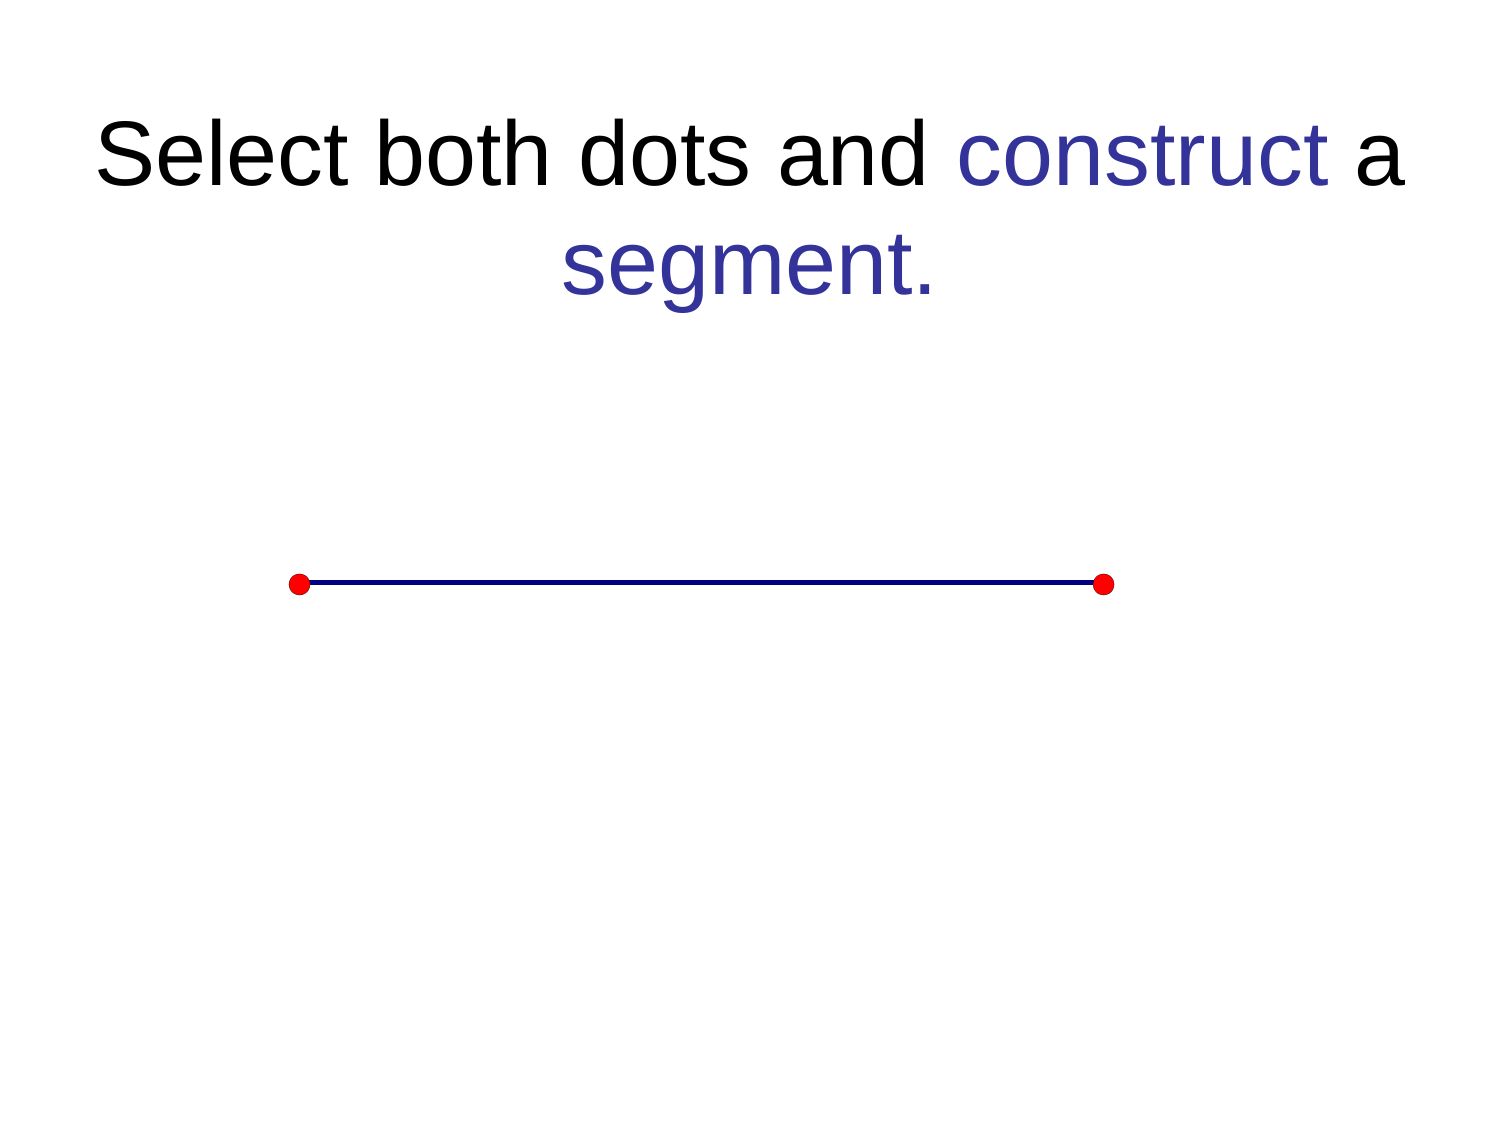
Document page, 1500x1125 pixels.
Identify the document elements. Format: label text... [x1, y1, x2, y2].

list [241, 526, 1162, 643]
title Select both dots and construct a segment. [74, 44, 1426, 362]
